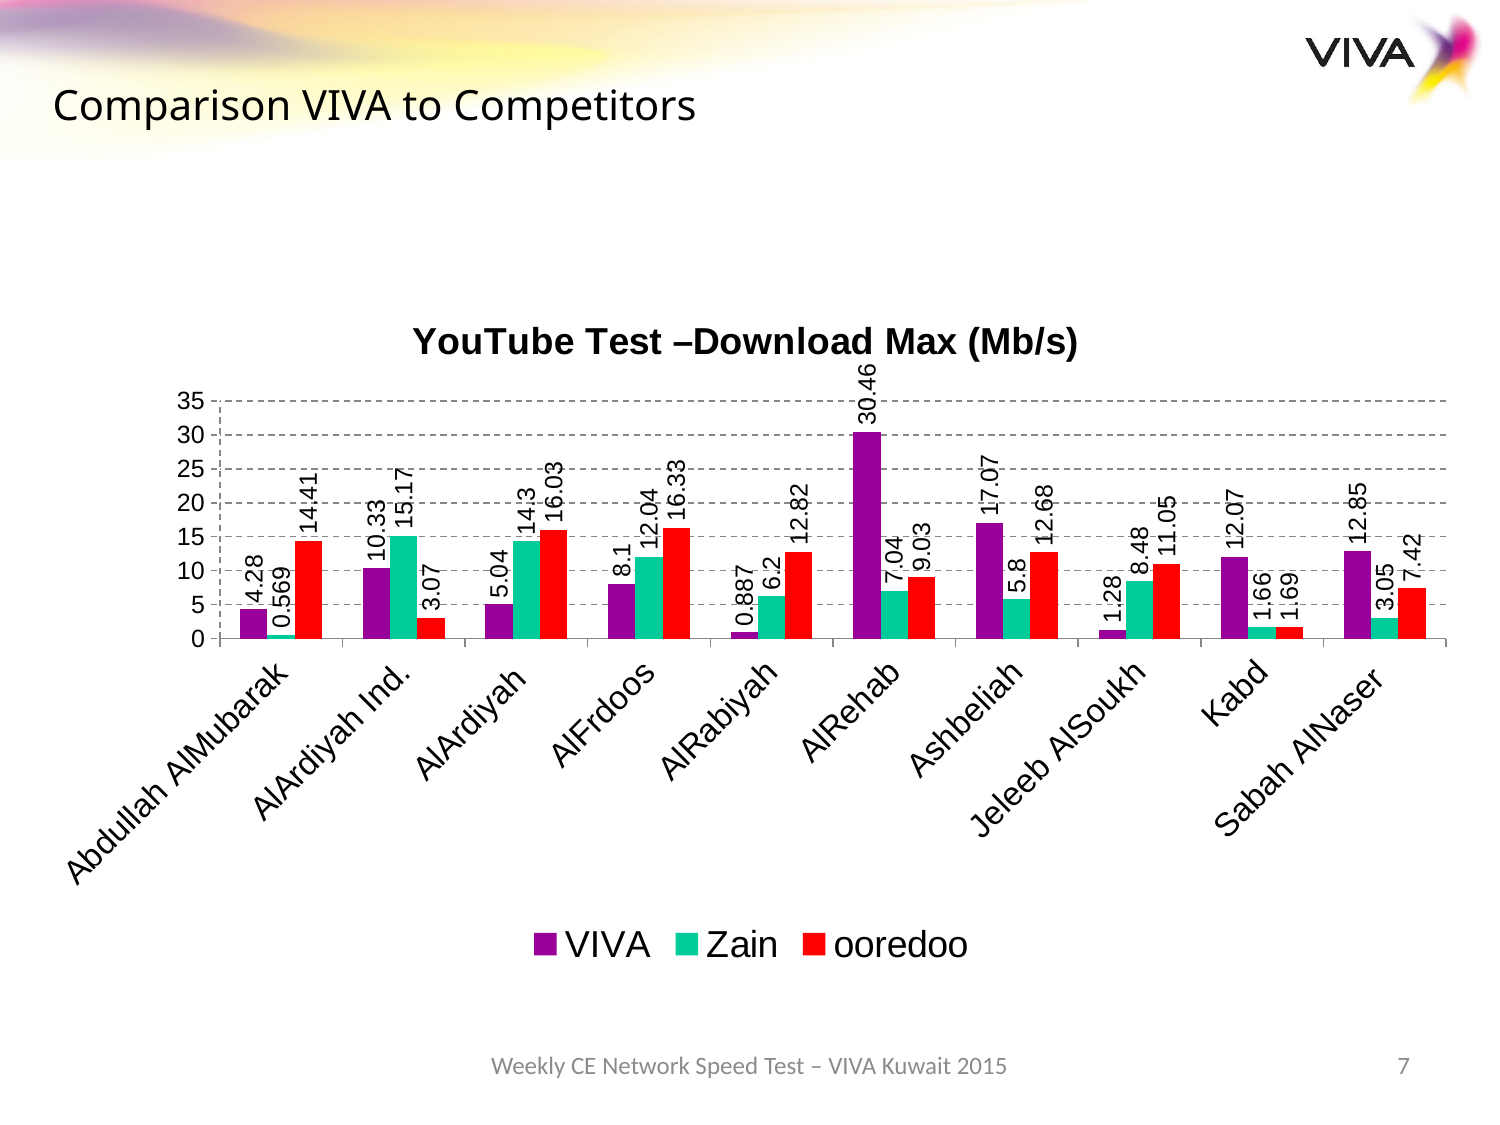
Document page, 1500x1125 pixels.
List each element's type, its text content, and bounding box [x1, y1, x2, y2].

picture [0, 0, 1089, 160]
text_box Weekly CE Network Speed Test – VIVA Kuwait 2015 [205, 1042, 1074, 1103]
picture [1300, 12, 1485, 105]
text_box 7 [1074, 1042, 1425, 1103]
chart [27, 287, 1476, 974]
text_box Comparison VIVA to Competitors [37, 24, 1278, 184]
